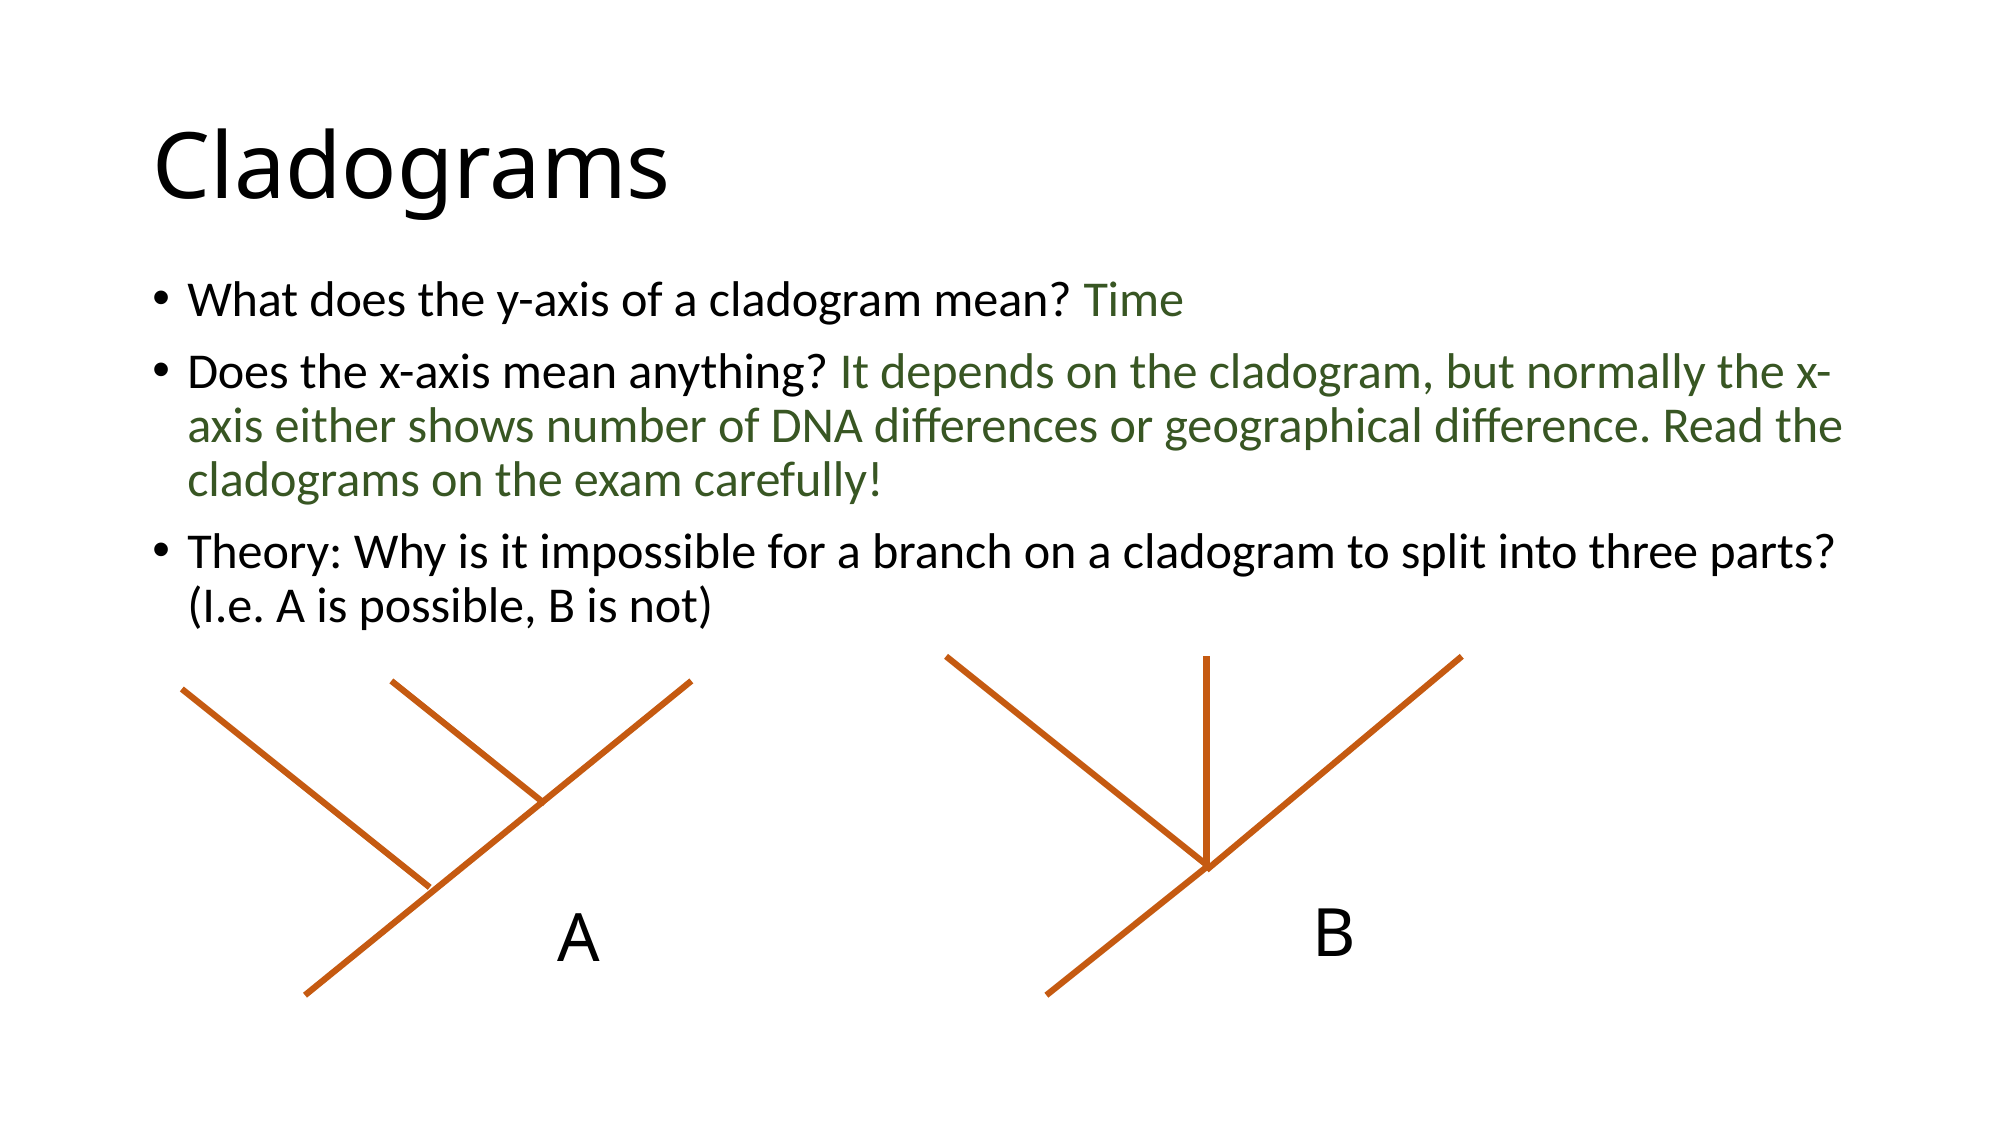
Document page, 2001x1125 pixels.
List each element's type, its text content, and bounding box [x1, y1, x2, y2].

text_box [304, 680, 692, 996]
title Cladograms [137, 59, 1863, 265]
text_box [946, 656, 1206, 866]
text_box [1046, 866, 1208, 996]
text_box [1207, 656, 1462, 870]
list What does the y-axis of a cladogram mean? Time Does the x-axis mean anything? It depends on the cladogram, but normally the x-axis either shows number of DNA differences or geographical difference. Read the cladograms on the exam carefully! Theory: Why is it impossible for a branch on a cladogram to split into three parts? (I.e. A is possible, B is not) [137, 265, 1863, 644]
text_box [181, 688, 430, 888]
text_box B [1297, 882, 1372, 978]
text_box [391, 680, 545, 804]
